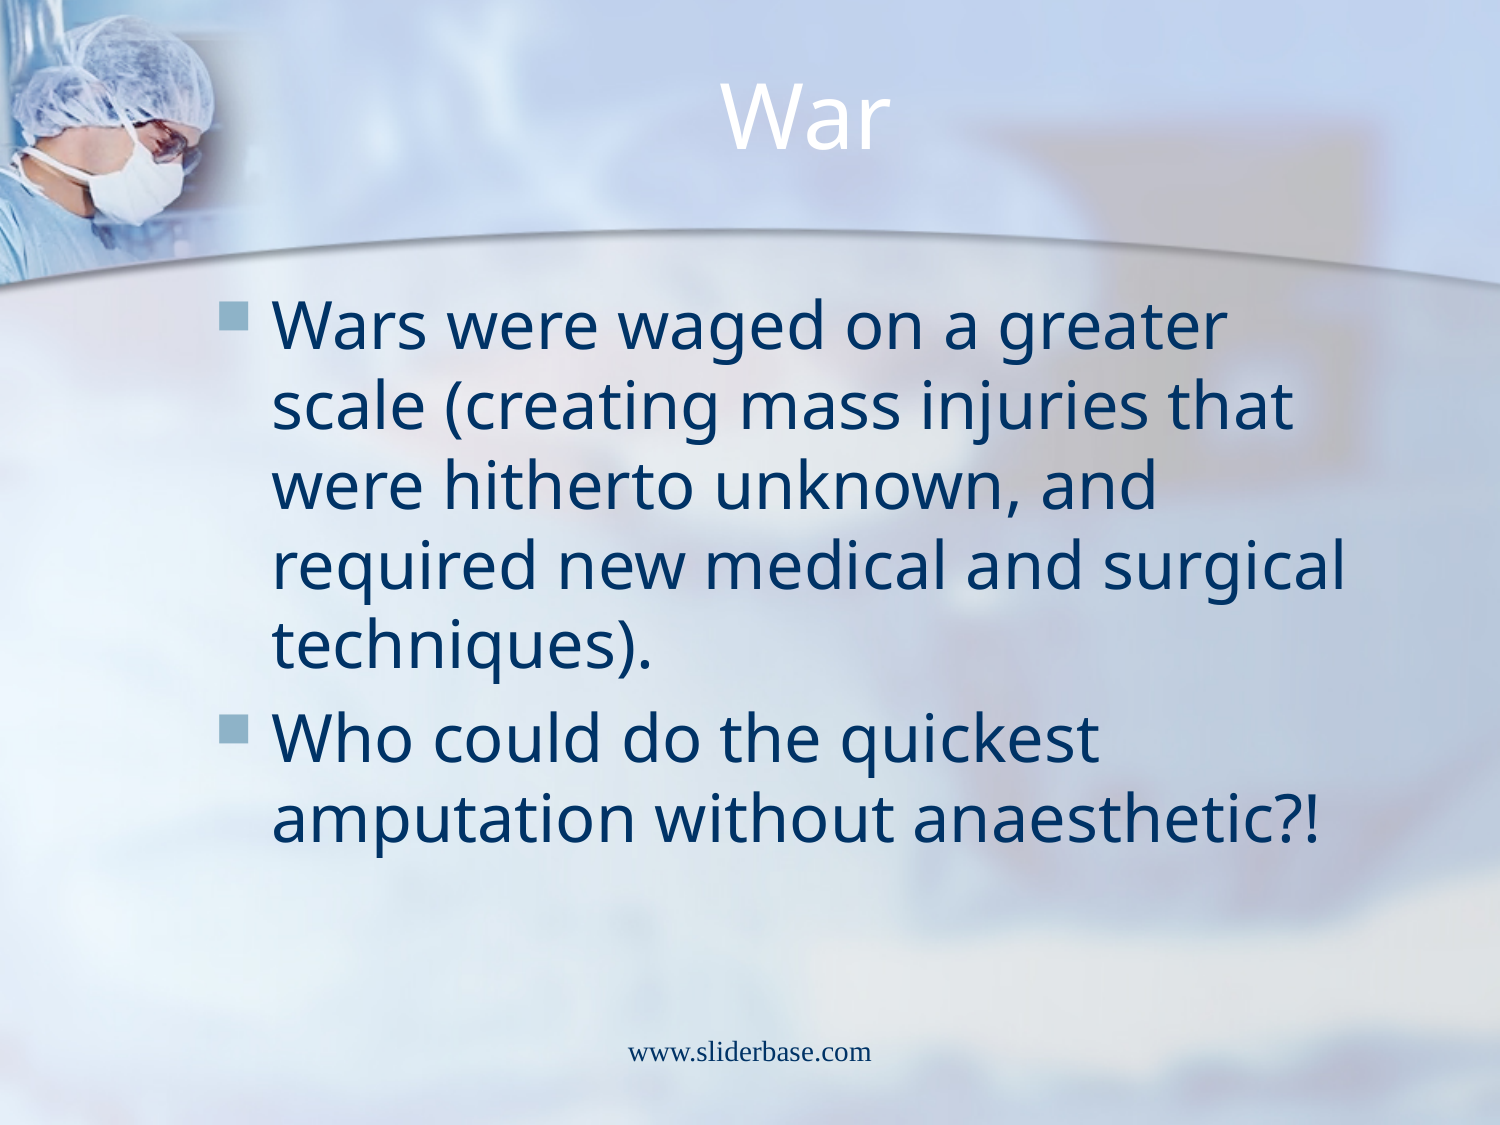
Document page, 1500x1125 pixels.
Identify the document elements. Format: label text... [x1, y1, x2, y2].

picture [0, 0, 1500, 1125]
footer www.sliderbase.com [512, 1024, 988, 1103]
list Wars were waged on a greater scale (creating mass injuries that were hitherto unknown, and required new medical and surgical techniques). Who could do the quickest amputation without anaesthetic?! [200, 275, 1413, 1050]
title War [200, 24, 1413, 200]
